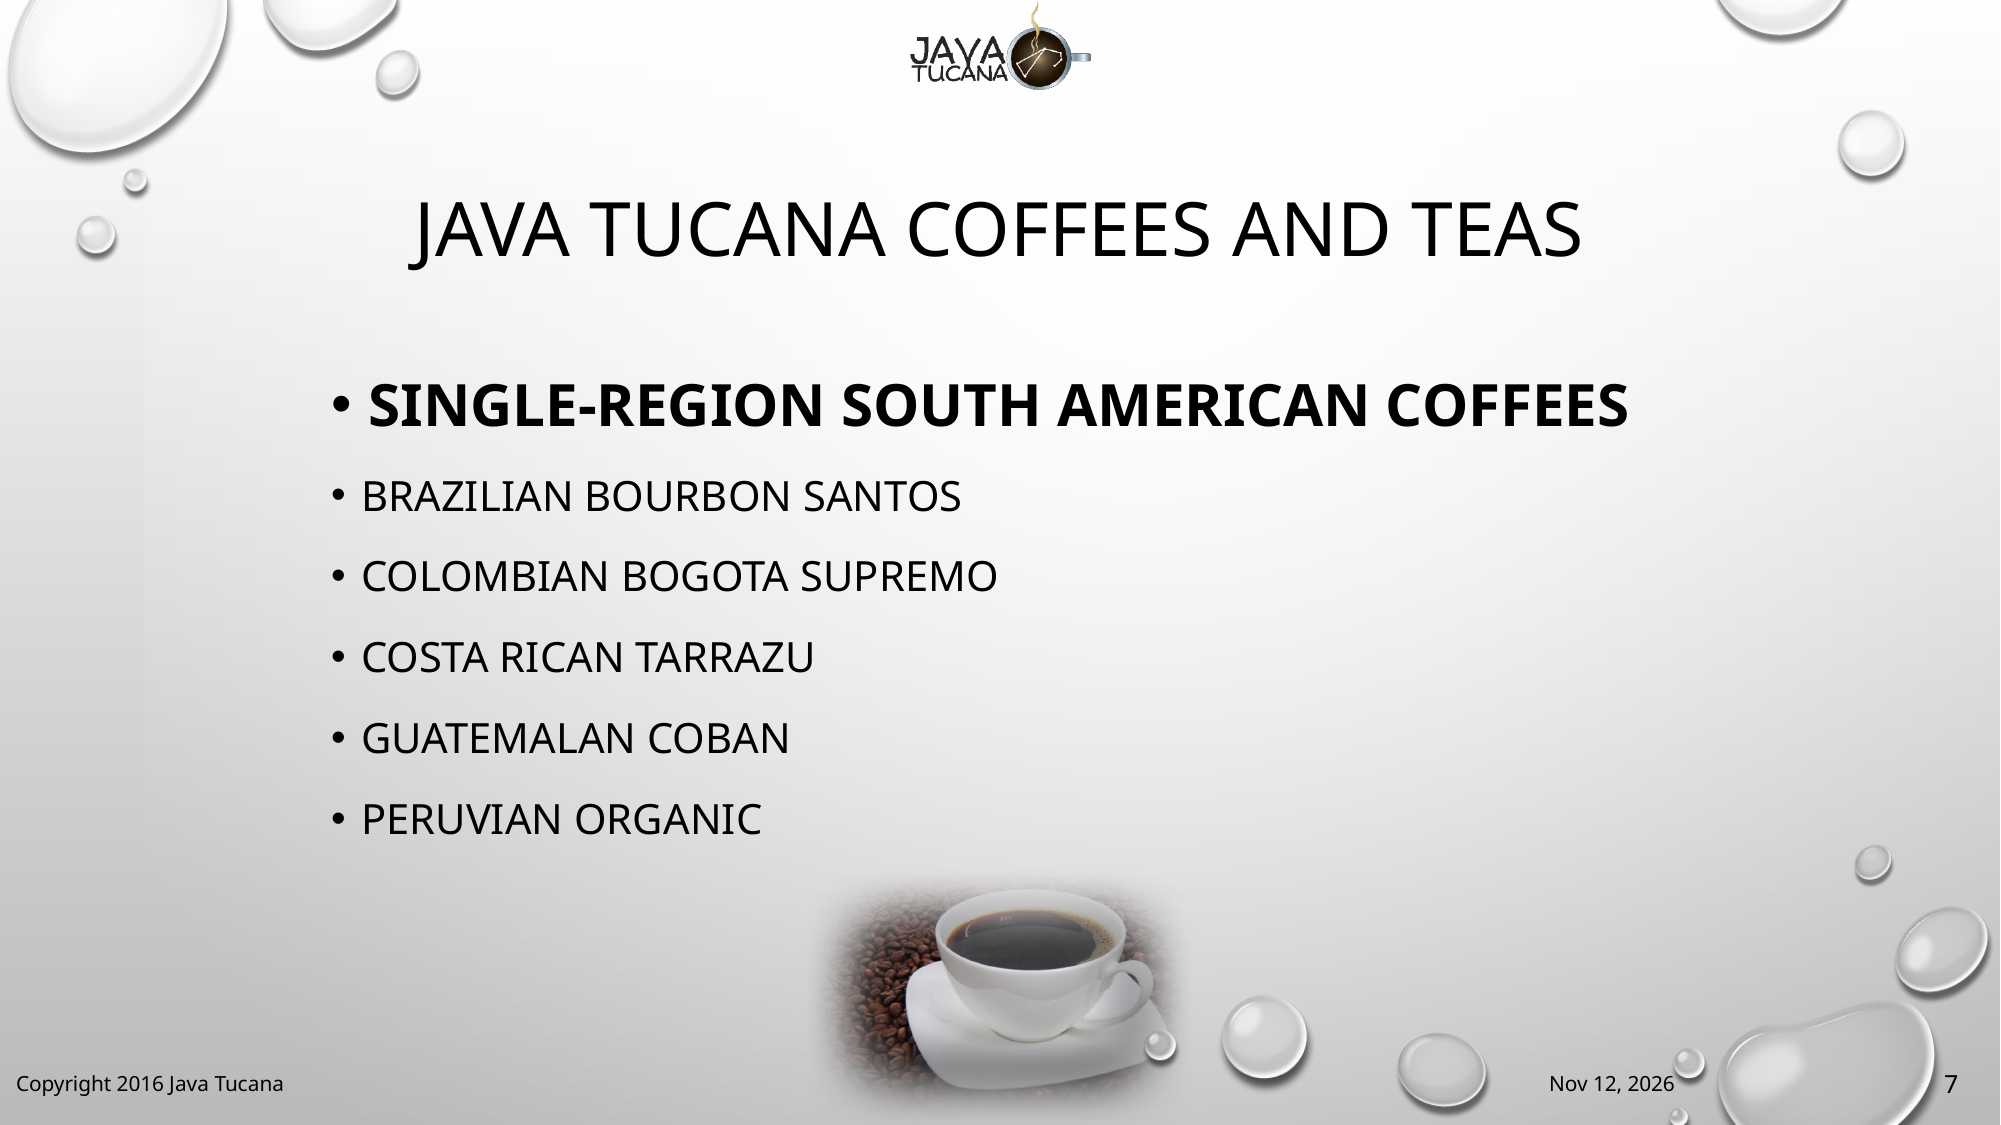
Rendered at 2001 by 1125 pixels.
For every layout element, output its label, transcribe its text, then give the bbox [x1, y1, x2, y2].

footer Copyright 2016 Java Tucana [1, 1055, 1096, 1116]
slide_number 7 [1848, 1055, 1974, 1116]
list Single-region South American coffees Brazilian Bourbon Santos Colombian Bogota Supremo Costa Rican Tarrazu Guatemalan Coban Peruvian Organic [316, 347, 1694, 1005]
title Java Tucana Coffees and Teas [149, 101, 1851, 364]
slide_number 25-May-16 [1239, 1055, 1690, 1116]
picture [0, 0, 2001, 1125]
